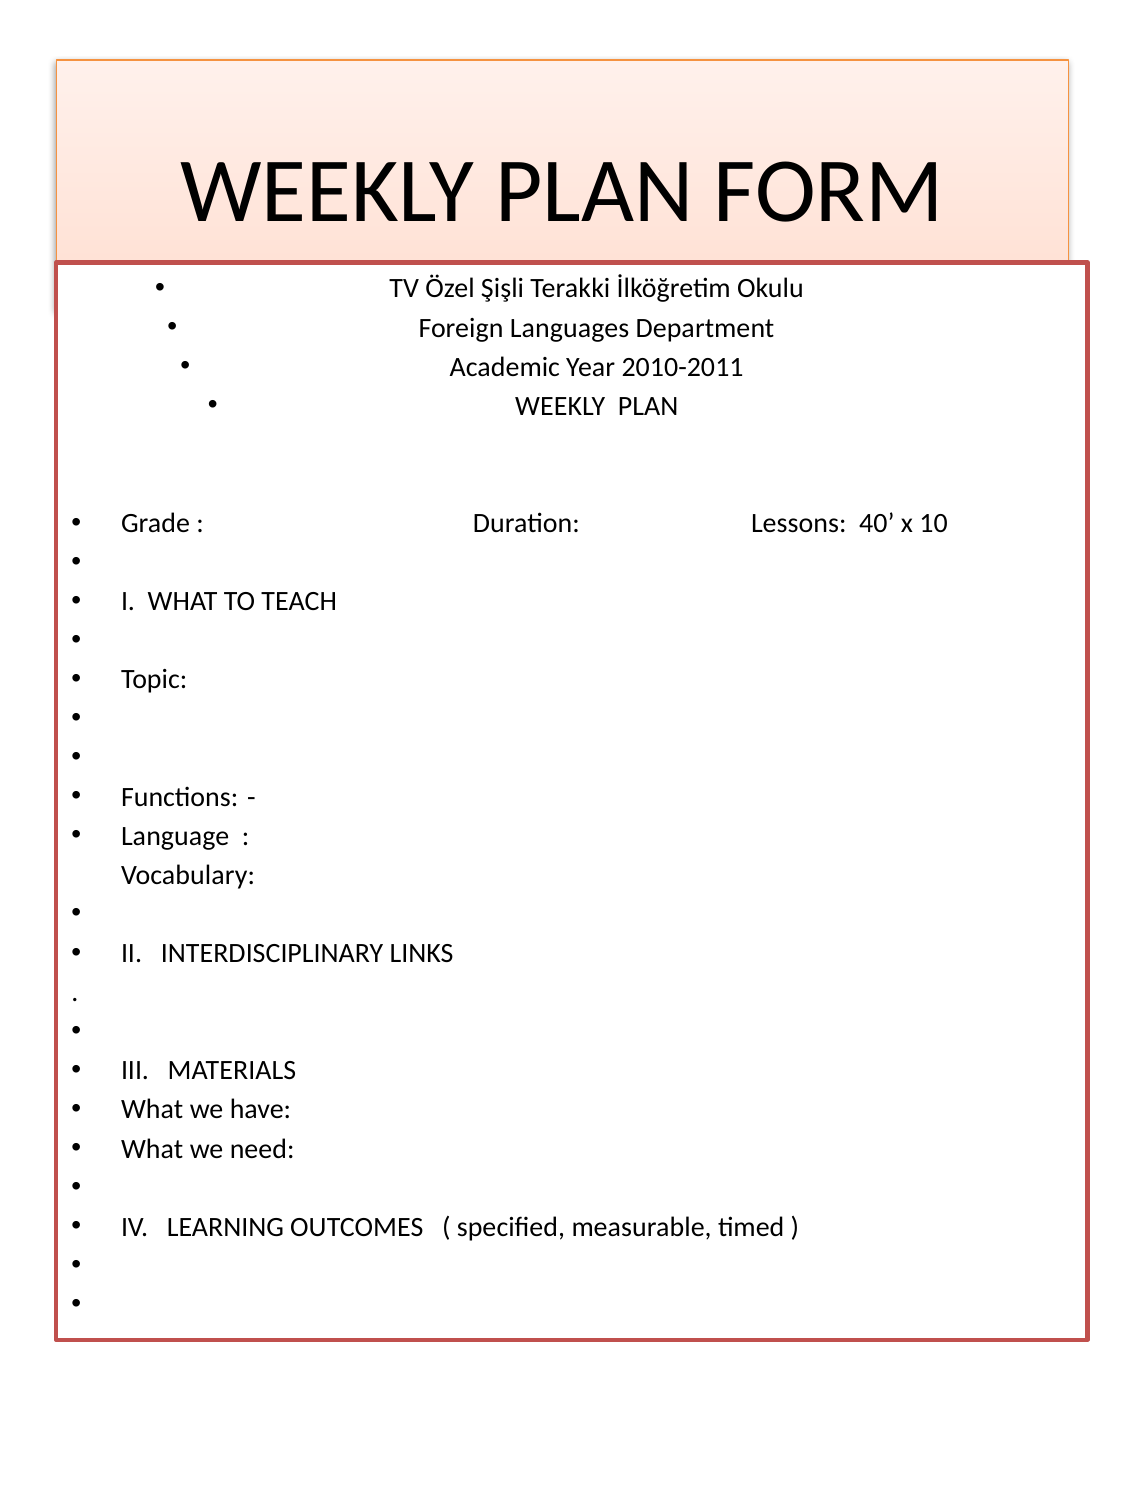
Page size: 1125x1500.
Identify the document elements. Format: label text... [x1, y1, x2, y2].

list TV Özel Şişli Terakki İlköğretim Okulu Foreign Languages Department Academic Year 2010-2011 WEEKLY PLAN Grade : Duration: Lessons: 40’ x 10 I. WHAT TO TEACH Topic: Functions: - Language : Vocabulary: II. INTERDISCIPLINARY LINKS . III. MATERIALS What we have: What we need: IV. LEARNING OUTCOMES ( specified, measurable, timed ) [54, 260, 1090, 1342]
title WEEKLY PLAN FORM [56, 59, 1069, 260]
